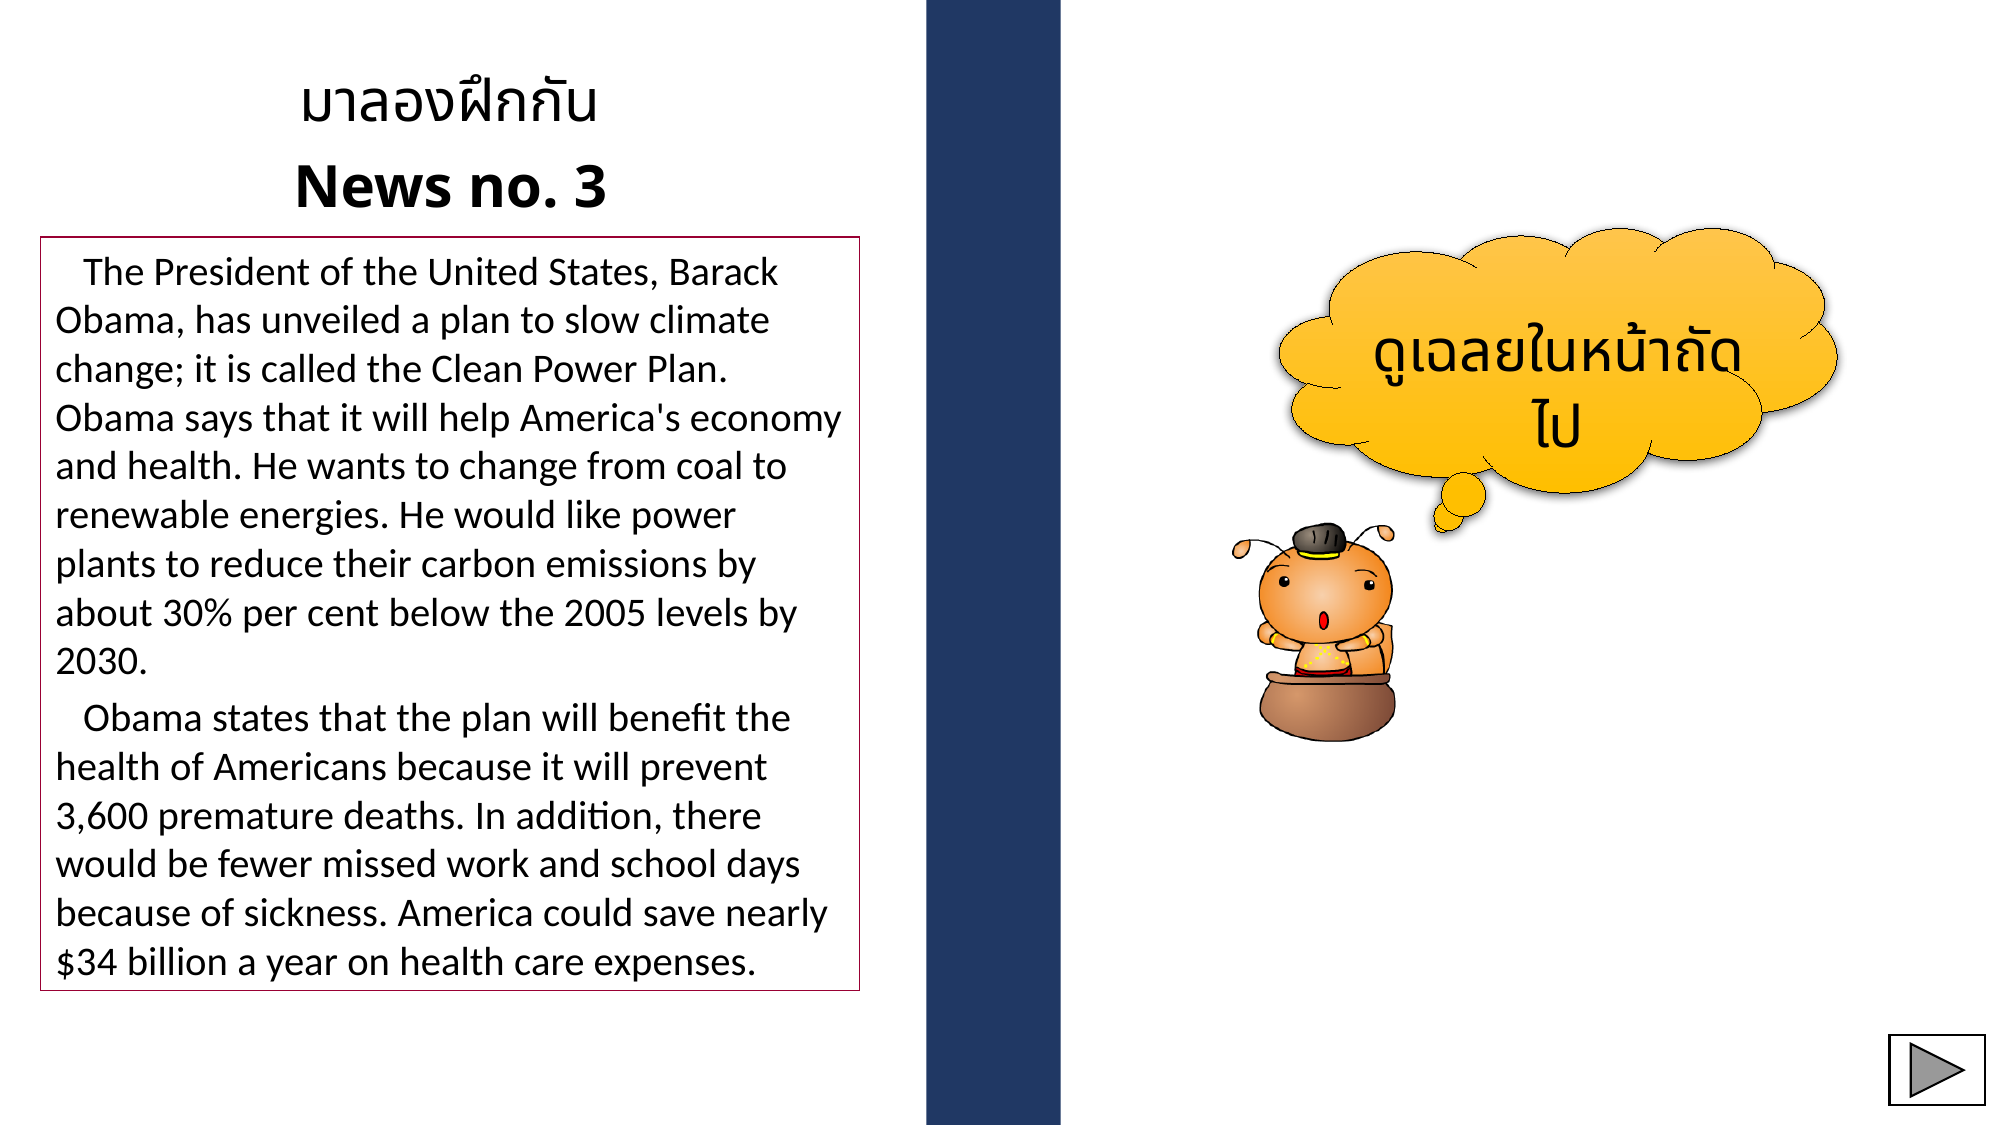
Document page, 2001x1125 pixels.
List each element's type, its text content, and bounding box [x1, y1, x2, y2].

text_box The President of the United States, Barack Obama, has unveiled a plan to slow climate change; it is called the Clean Power Plan. Obama says that it will help America's economy and health. He wants to change from coal to renewable energies. He would like power plants to reduce their carbon emissions by about 30% per cent below the 2005 levels by 2030. Obama states that the plan will benefit the health of Americans because it will prevent 3,600 premature deaths. In addition, there would be fewer missed work and school days because of sickness. America could save nearly $34 billion a year on health care expenses. [40, 237, 860, 991]
table_header ดูเฉลยในหน้าถัดไป [1347, 312, 1770, 467]
text_box [925, 0, 1062, 1125]
text_box [1387, 467, 1638, 531]
picture [1200, 492, 1450, 766]
text_box [1279, 228, 1838, 446]
text_box [1888, 1034, 1986, 1106]
table_header มาลองฝึกกัน News no. 3 [239, 62, 662, 232]
